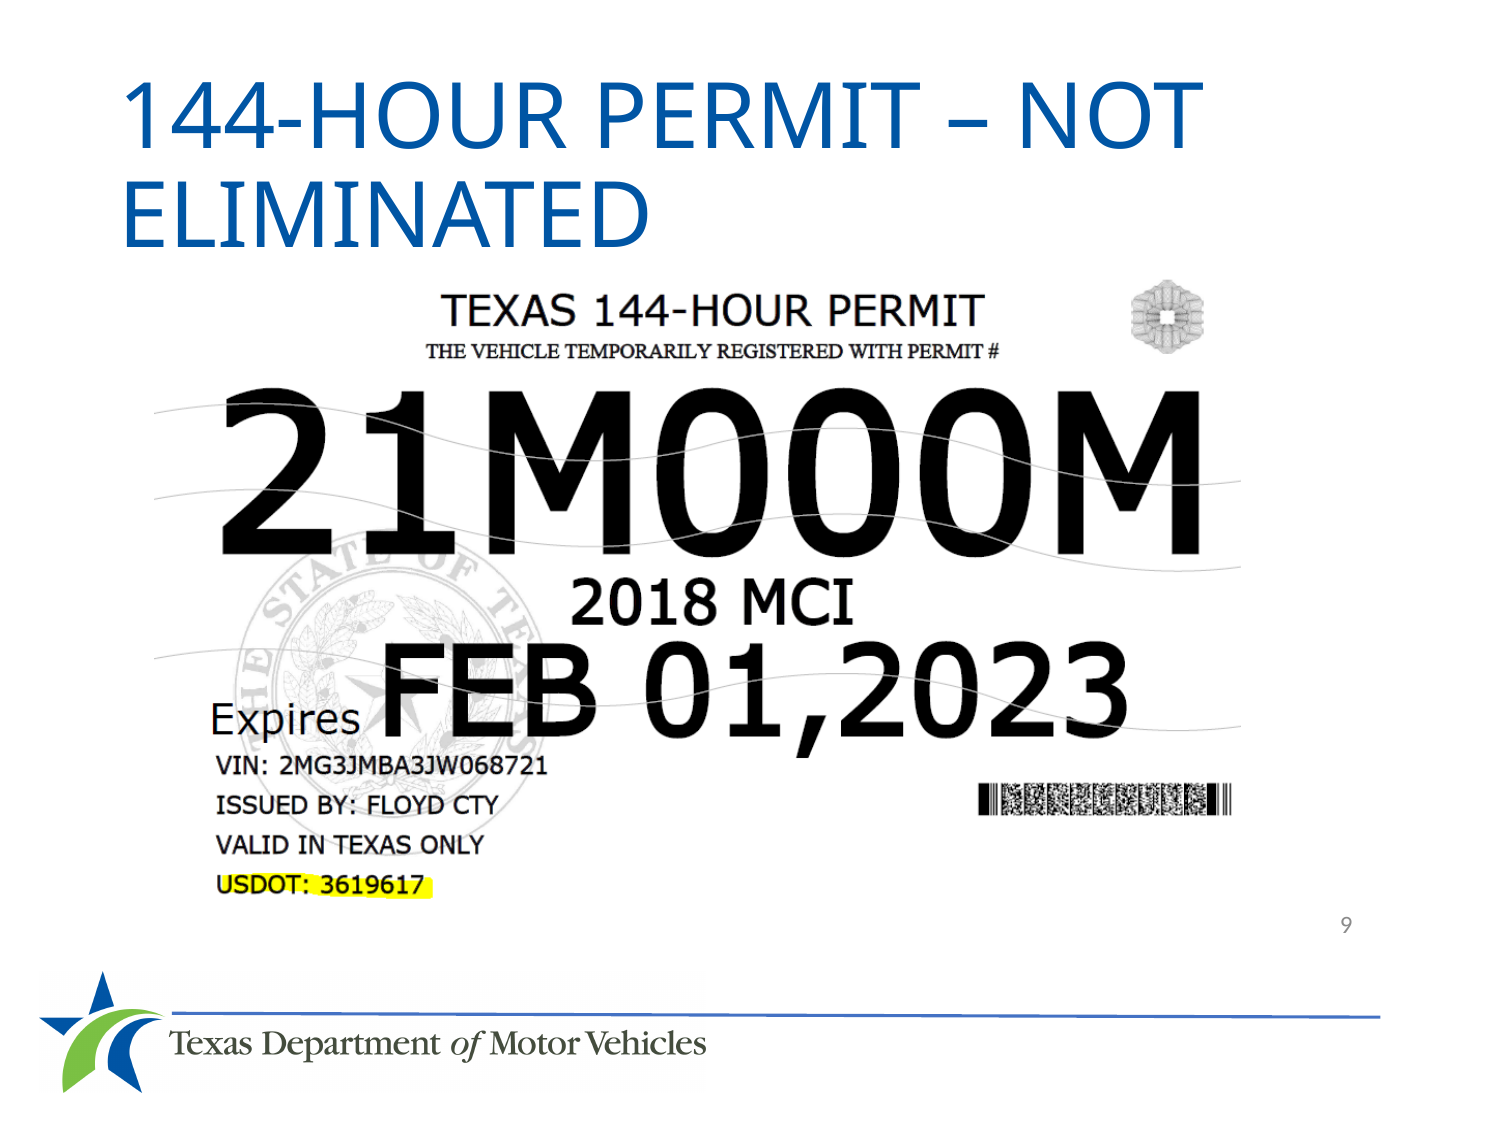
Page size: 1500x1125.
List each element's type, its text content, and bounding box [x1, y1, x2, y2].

title 144-Hour PERMIT – NOT ELIMINATED [103, 59, 1398, 278]
picture [39, 971, 706, 1093]
picture [154, 255, 1241, 901]
slide_number 9 [982, 900, 1368, 946]
